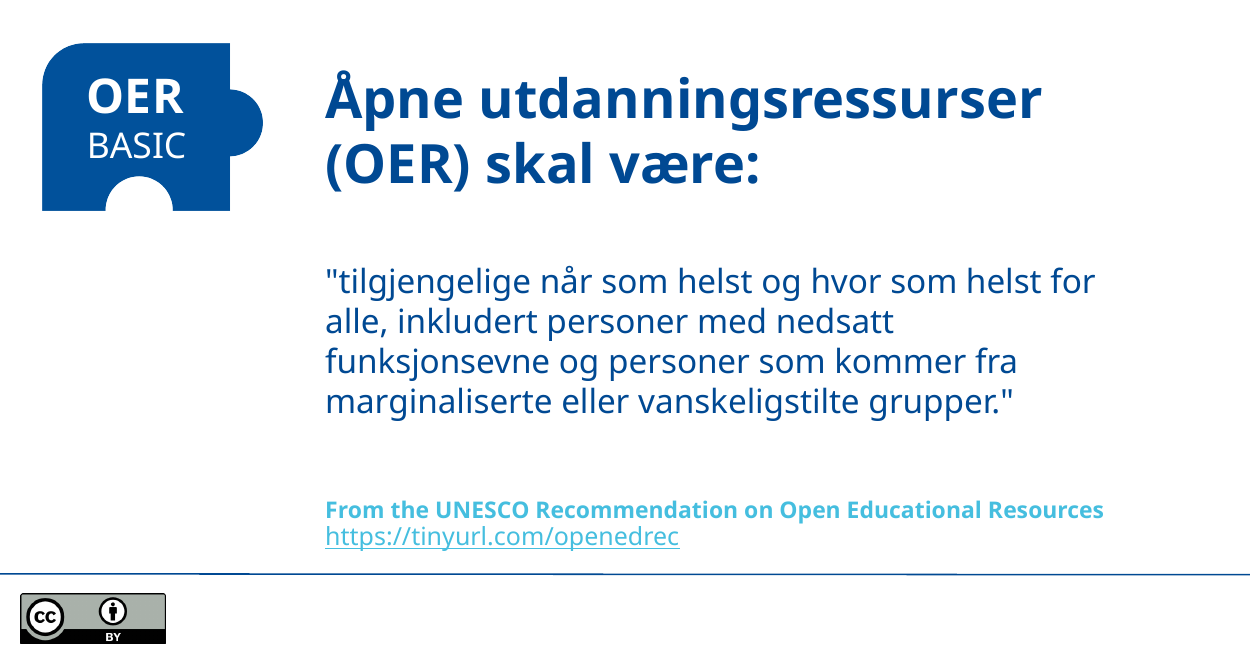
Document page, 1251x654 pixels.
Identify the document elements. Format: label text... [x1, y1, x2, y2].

picture [20, 592, 166, 645]
text_box https://tinyurl.com/openedrec [312, 508, 765, 567]
text_box [0, 582, 1250, 654]
text_box "tilgjengelige når som helst og hvor som helst for alle, inkludert personer med nedsatt funksjonsevne og personer som kommer fra marginaliserte eller vanskeligstilte grupper." [312, 247, 1129, 465]
text_box OER BASIC [266, 50, 410, 181]
text_box From the UNESCO Recommendation on Open Educational Resources [312, 482, 1250, 535]
text_box Åpne utdanningsressurser (OER) skal være: [312, 52, 1158, 207]
picture [41, 43, 263, 212]
